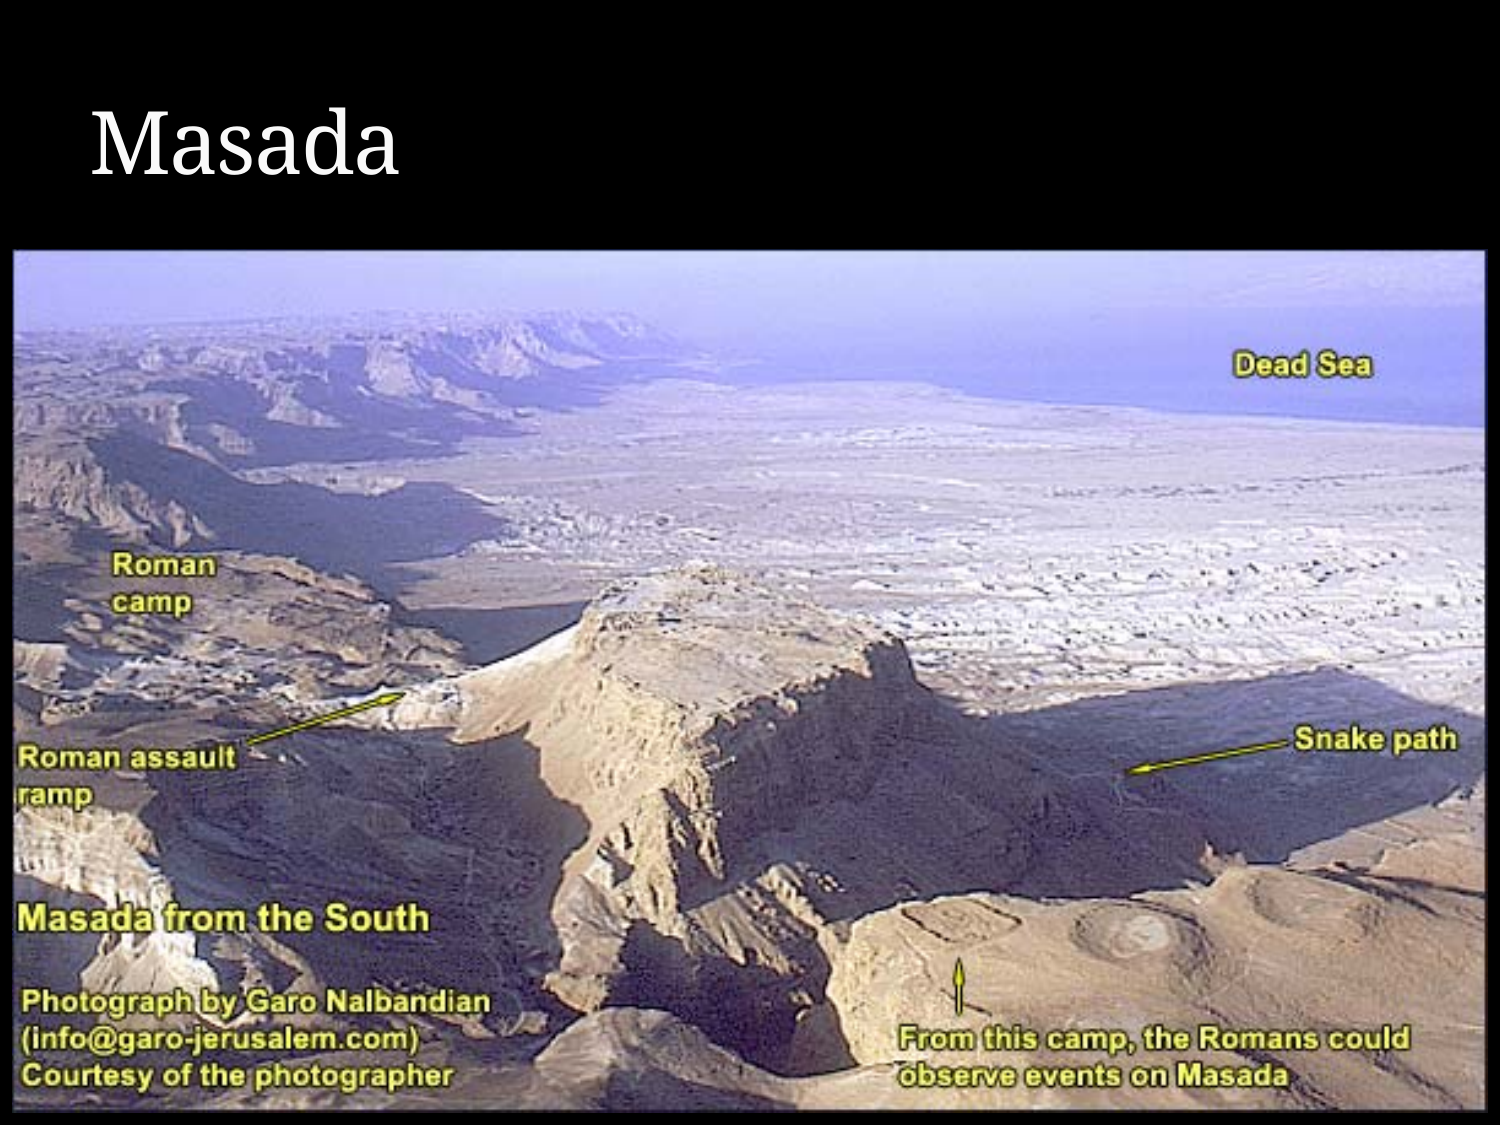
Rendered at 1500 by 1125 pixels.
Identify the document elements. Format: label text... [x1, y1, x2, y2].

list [16, 253, 1485, 1110]
title Masada [74, 24, 1425, 200]
